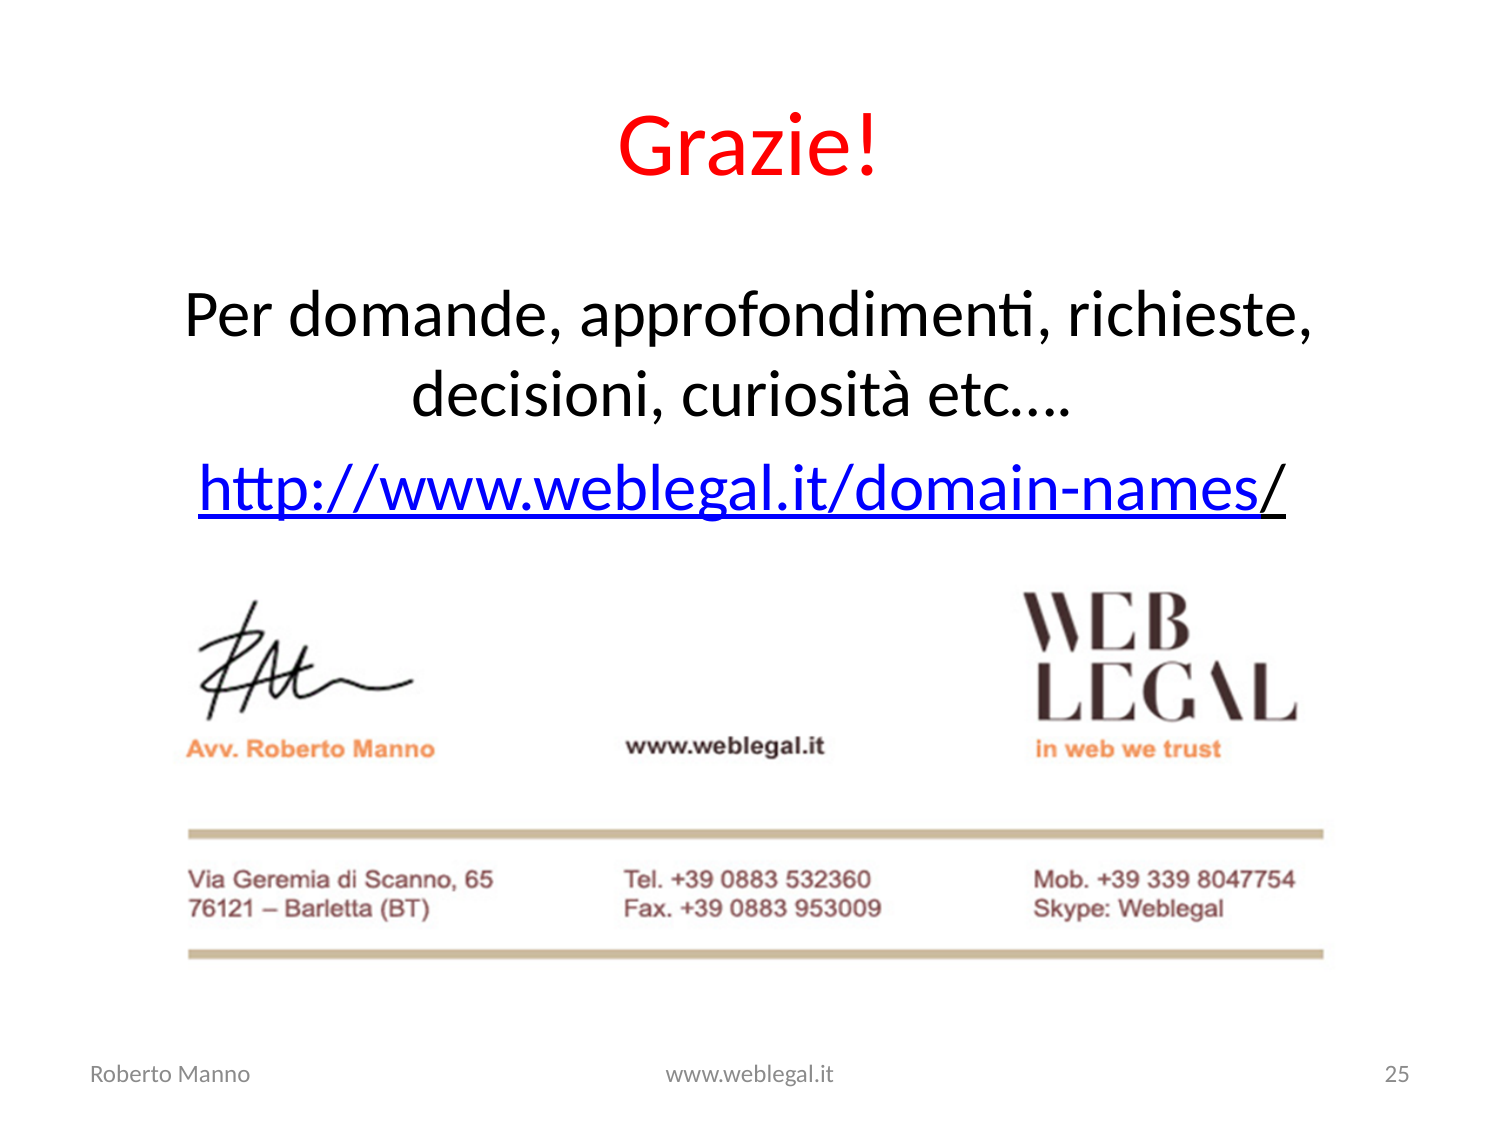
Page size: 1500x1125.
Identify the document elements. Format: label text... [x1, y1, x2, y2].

footer www.weblegal.it [512, 1042, 988, 1103]
slide_number Roberto Manno [75, 1042, 425, 1103]
picture [159, 557, 1353, 1000]
title Grazie! [75, 45, 1425, 233]
list Per domande, approfondimenti, richieste, decisioni, curiosità etc…. http://www.weblegal.it/domain-names/ [75, 262, 1425, 1005]
slide_number 25 [1074, 1042, 1425, 1103]
